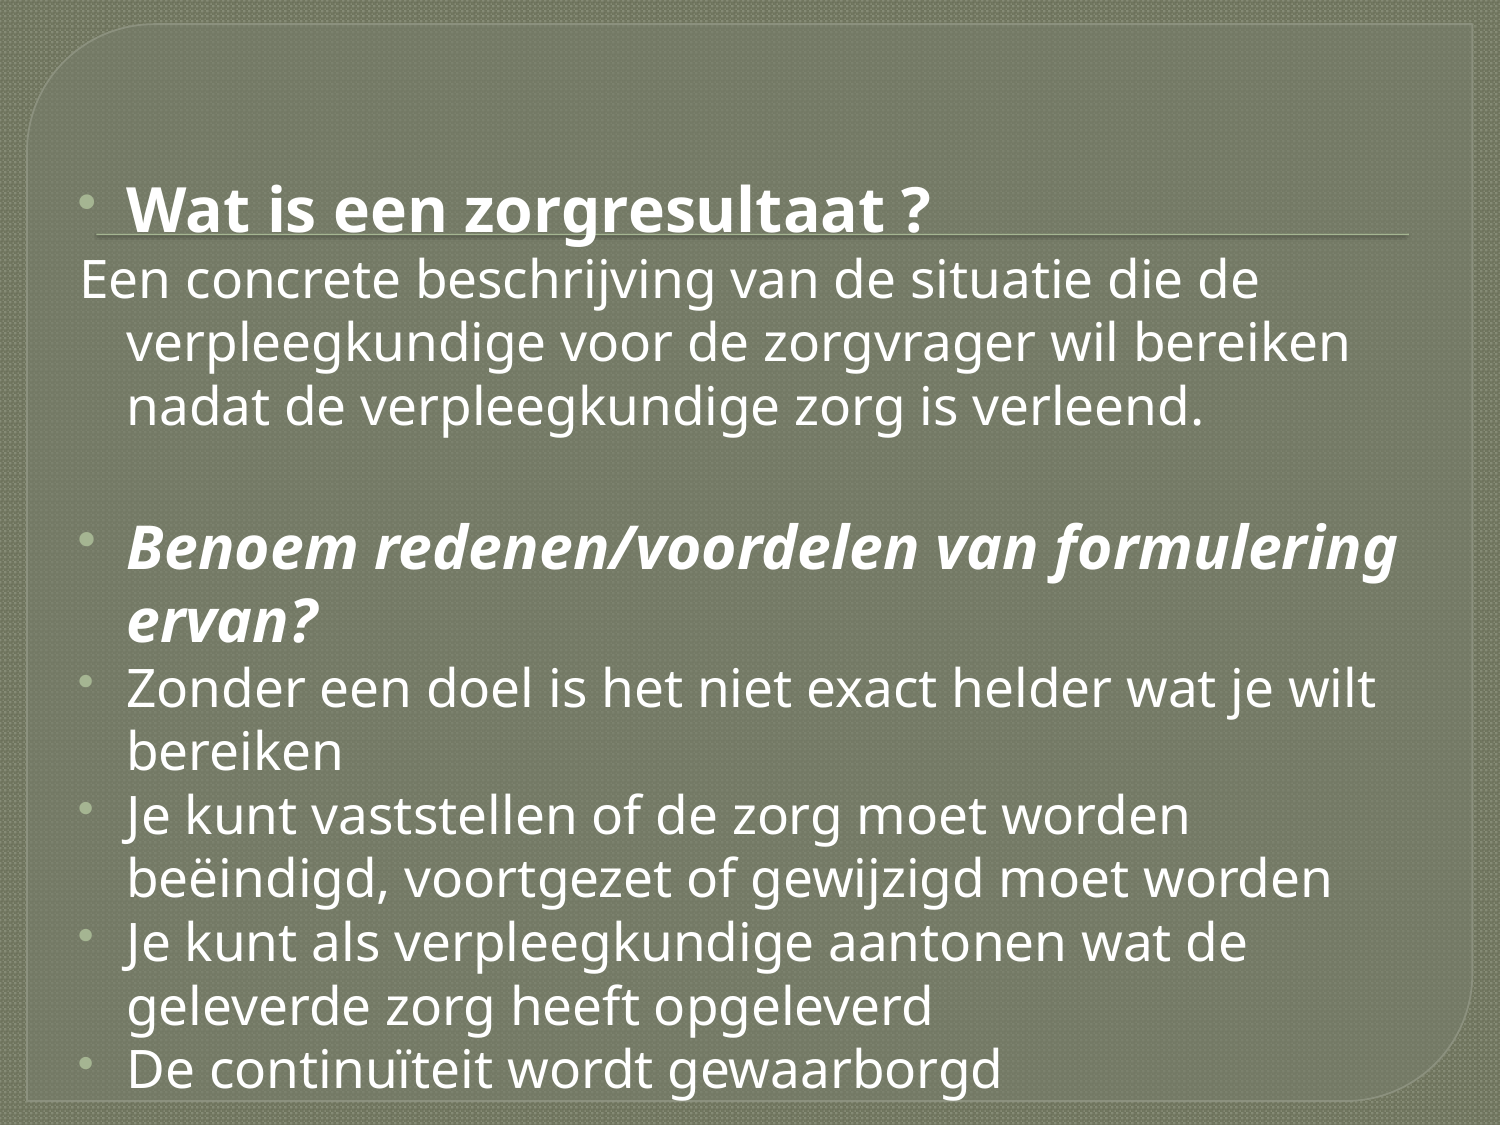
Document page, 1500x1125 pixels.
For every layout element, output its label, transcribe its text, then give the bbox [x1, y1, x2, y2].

list Wat is een zorgresultaat ? Een concrete beschrijving van de situatie die de verpleegkundige voor de zorgvrager wil bereiken nadat de verpleegkundige zorg is verleend. Benoem redenen/voordelen van formulering ervan? Zonder een doel is het niet exact helder wat je wilt bereiken Je kunt vaststellen of de zorg moet worden beëindigd, voortgezet of gewijzigd moet worden Je kunt als verpleegkundige aantonen wat de geleverde zorg heeft opgeleverd De continuïteit wordt gewaarborgd [64, 162, 1461, 1125]
